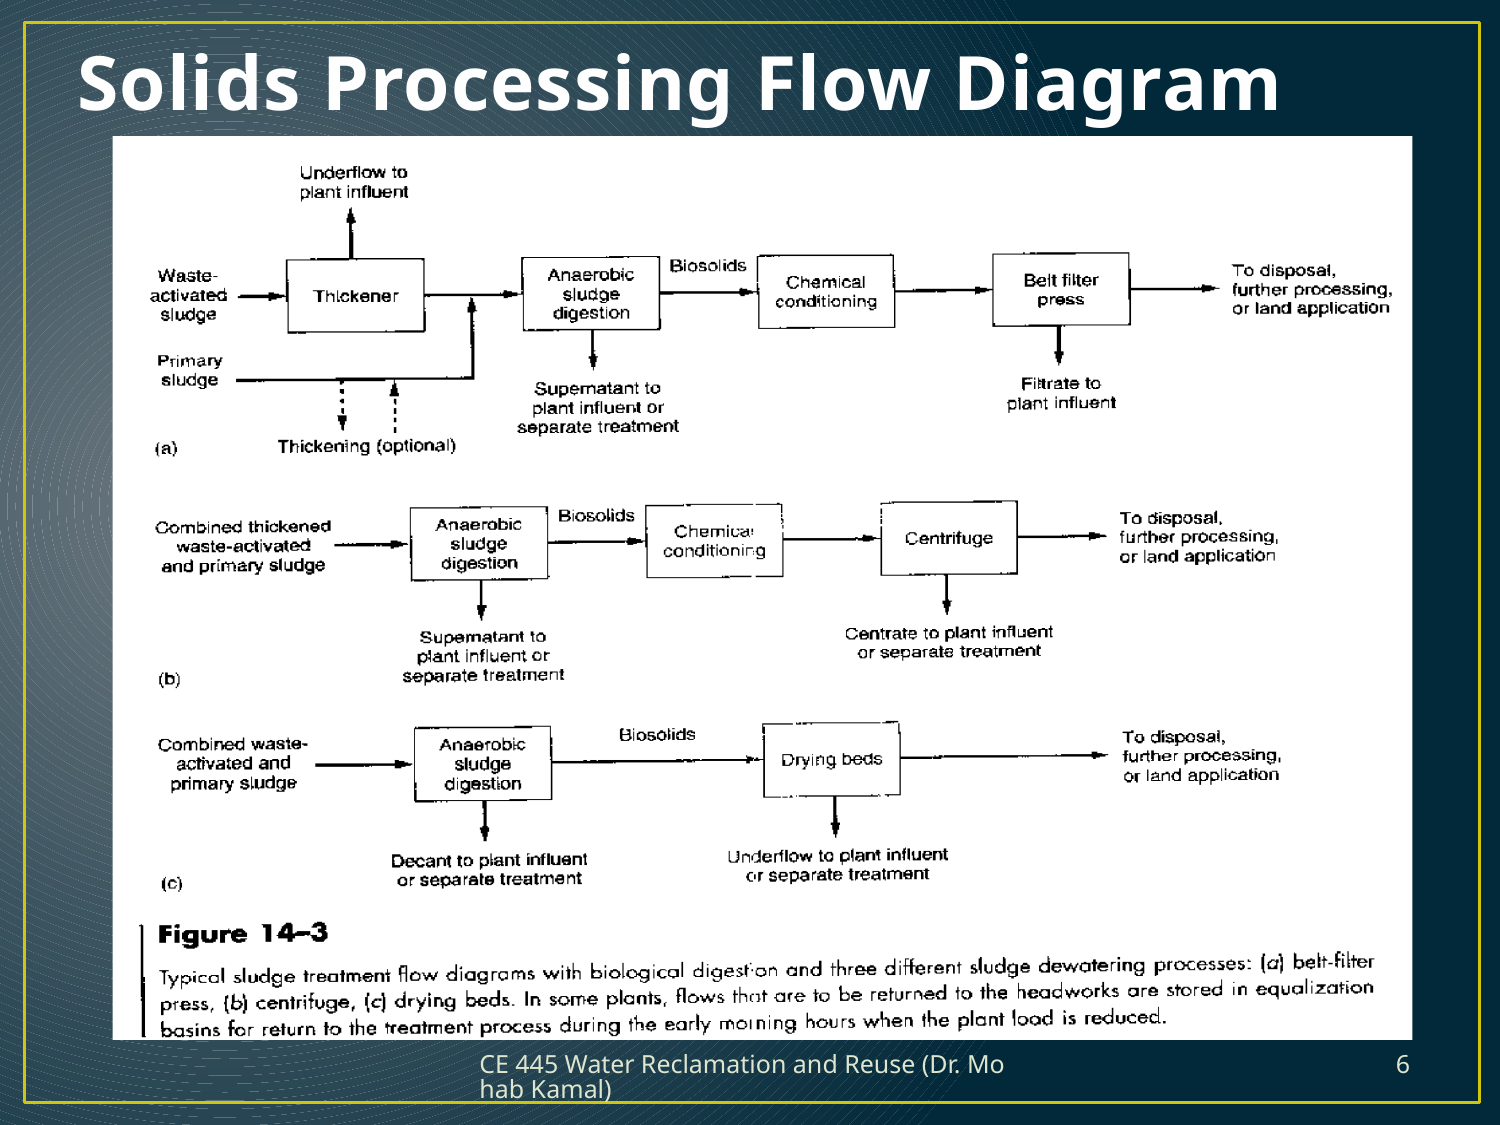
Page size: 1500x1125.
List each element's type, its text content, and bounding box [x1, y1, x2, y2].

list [112, 136, 1413, 1040]
title Solids Processing Flow Diagram [62, 24, 1413, 133]
slide_number 6 [1074, 1035, 1425, 1096]
footer CE 445 Water Reclamation and Reuse (Dr. Mohab Kamal) [464, 1050, 1036, 1096]
